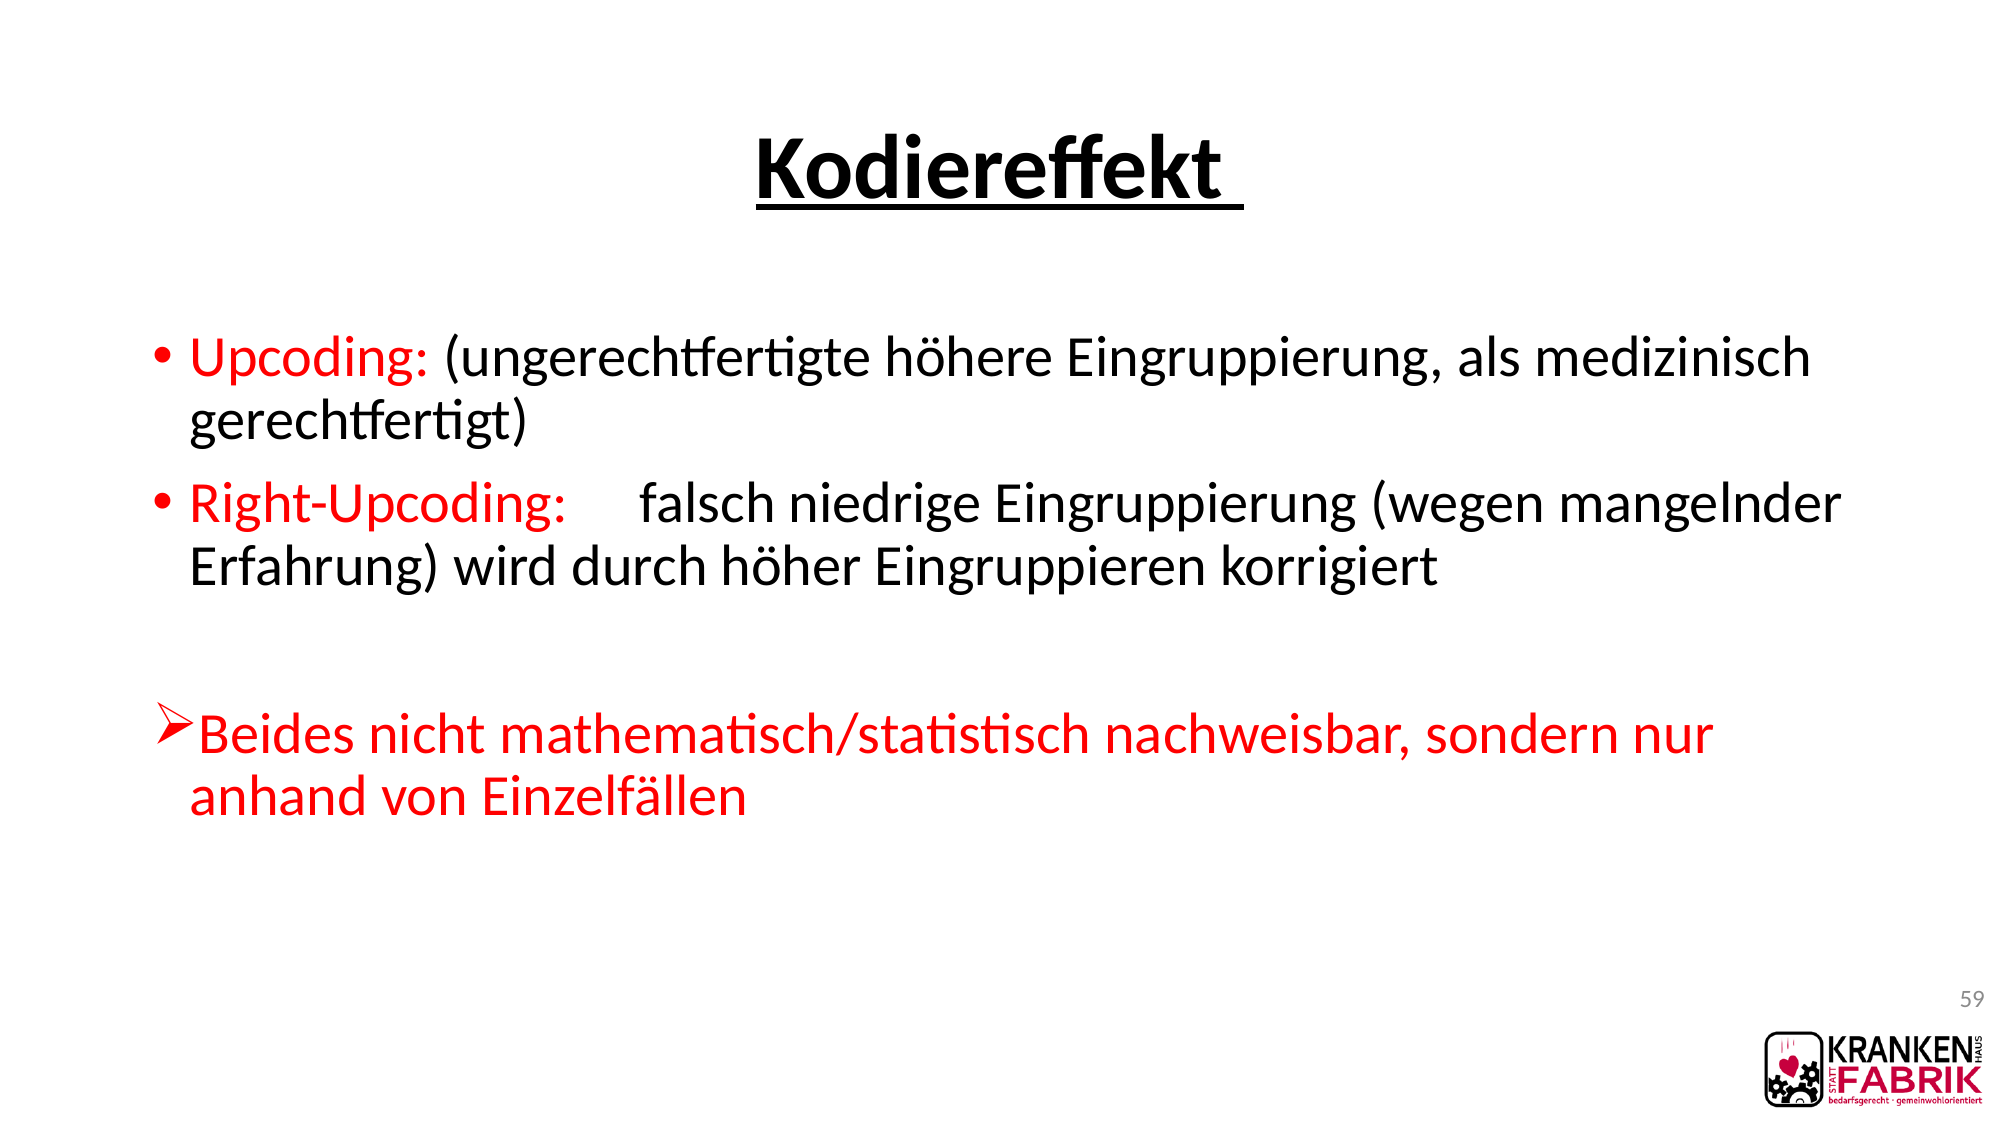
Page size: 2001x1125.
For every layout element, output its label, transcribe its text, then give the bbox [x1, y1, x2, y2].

title Kodiereffekt [137, 59, 1863, 278]
slide_number 59 [1550, 968, 2000, 1028]
list Upcoding: (ungerechtfertigte höhere Eingruppierung, als medizinisch gerechtfertigt) Right-Upcoding: falsch niedrige Eingruppierung (wegen mangelnder Erfahrung) wird durch höher Eingruppieren korrigiert Beides nicht mathematisch/statistisch nachweisbar, sondern nur anhand von Einzelfällen [137, 318, 1863, 1033]
picture [1746, 1028, 2000, 1125]
